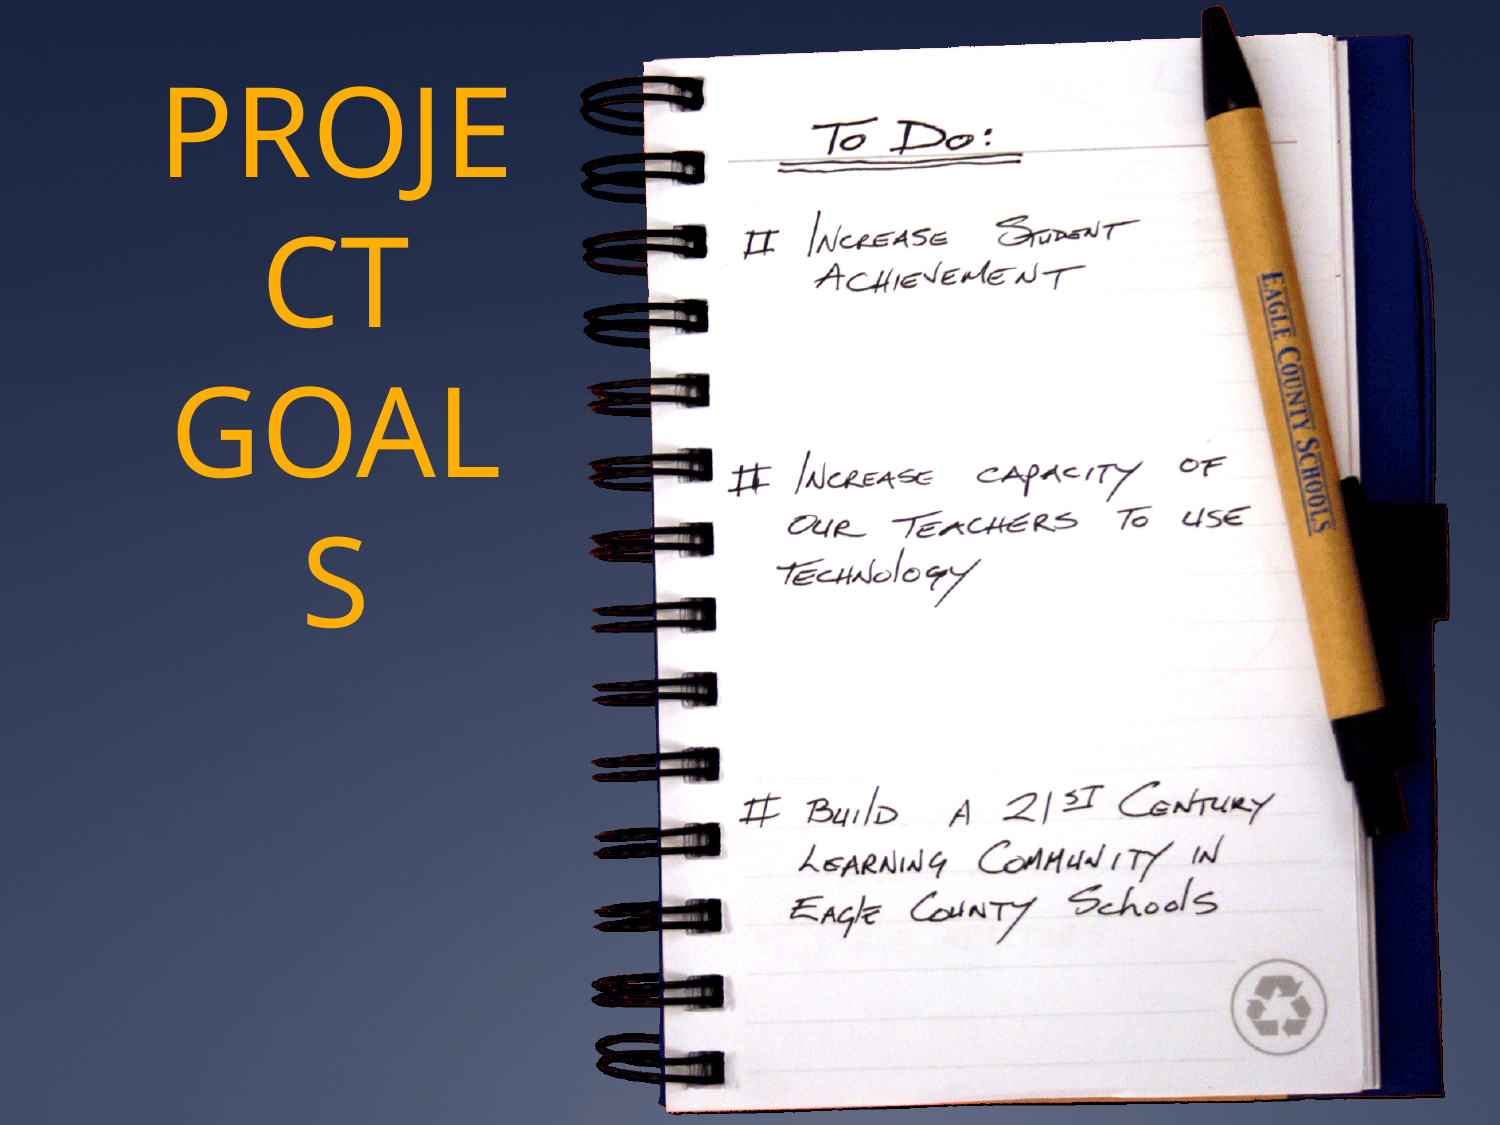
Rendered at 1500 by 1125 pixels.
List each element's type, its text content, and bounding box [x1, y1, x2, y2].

title Project Goals [75, 45, 535, 803]
picture [544, 0, 1500, 1125]
